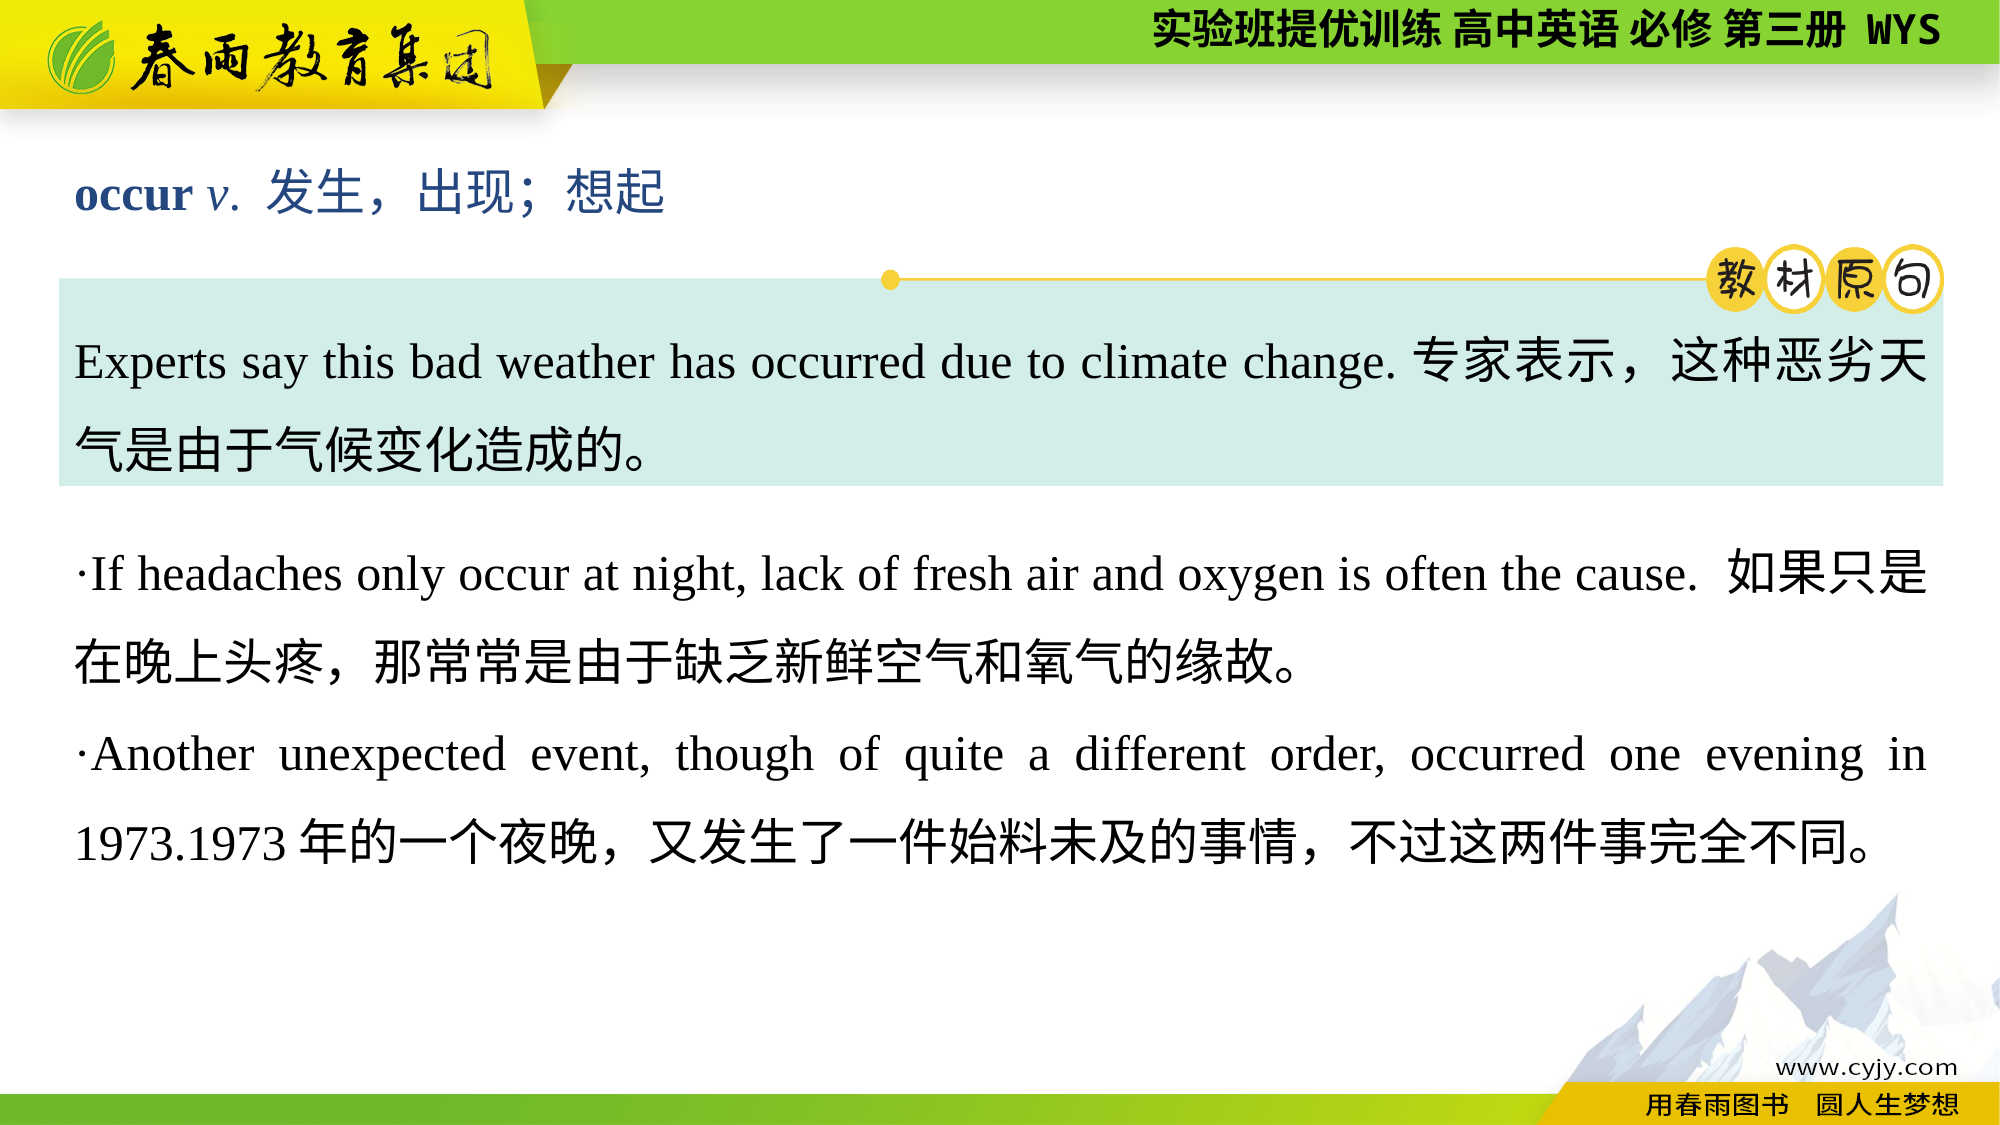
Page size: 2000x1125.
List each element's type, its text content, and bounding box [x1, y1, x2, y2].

text_box Experts say this bad weather has occurred due to climate change.专家表示，这种恶劣天气是由于气候变化造成的。 [59, 278, 1944, 486]
text_box ·If headaches only occur at night, lack of fresh air and oxygen is often the cause. 如果只是在晚上头疼，那常常是由于缺乏新鲜空气和氧气的缘故。 ·Another unexpected event, though of quite a different order, occurred one evening in 1973.1973年的一个夜晚，又发生了一件始料未及的事情，不过这两件事完全不同。 [59, 502, 1944, 878]
picture [0, 0, 2000, 1125]
list occur v. 发生，出现；想起 [59, 122, 1944, 217]
